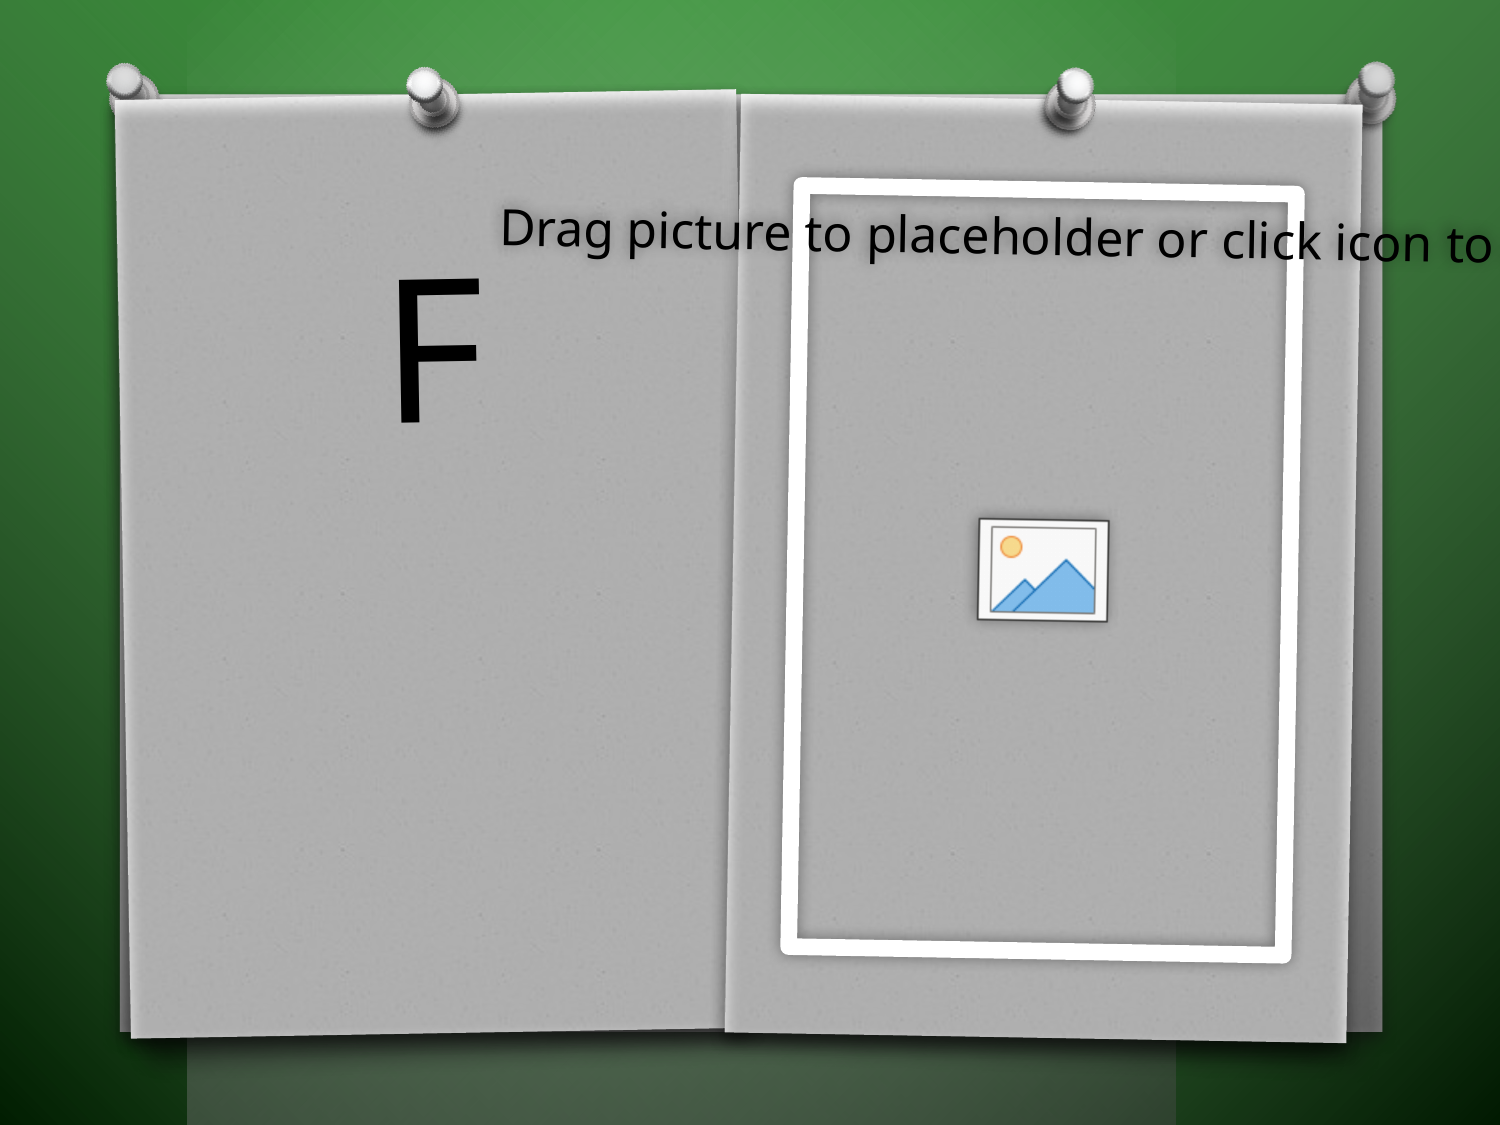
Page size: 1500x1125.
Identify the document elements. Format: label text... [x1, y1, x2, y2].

picture [803, 197, 1282, 943]
title F [179, 222, 687, 475]
picture [1016, 41, 1138, 162]
picture [375, 33, 497, 157]
